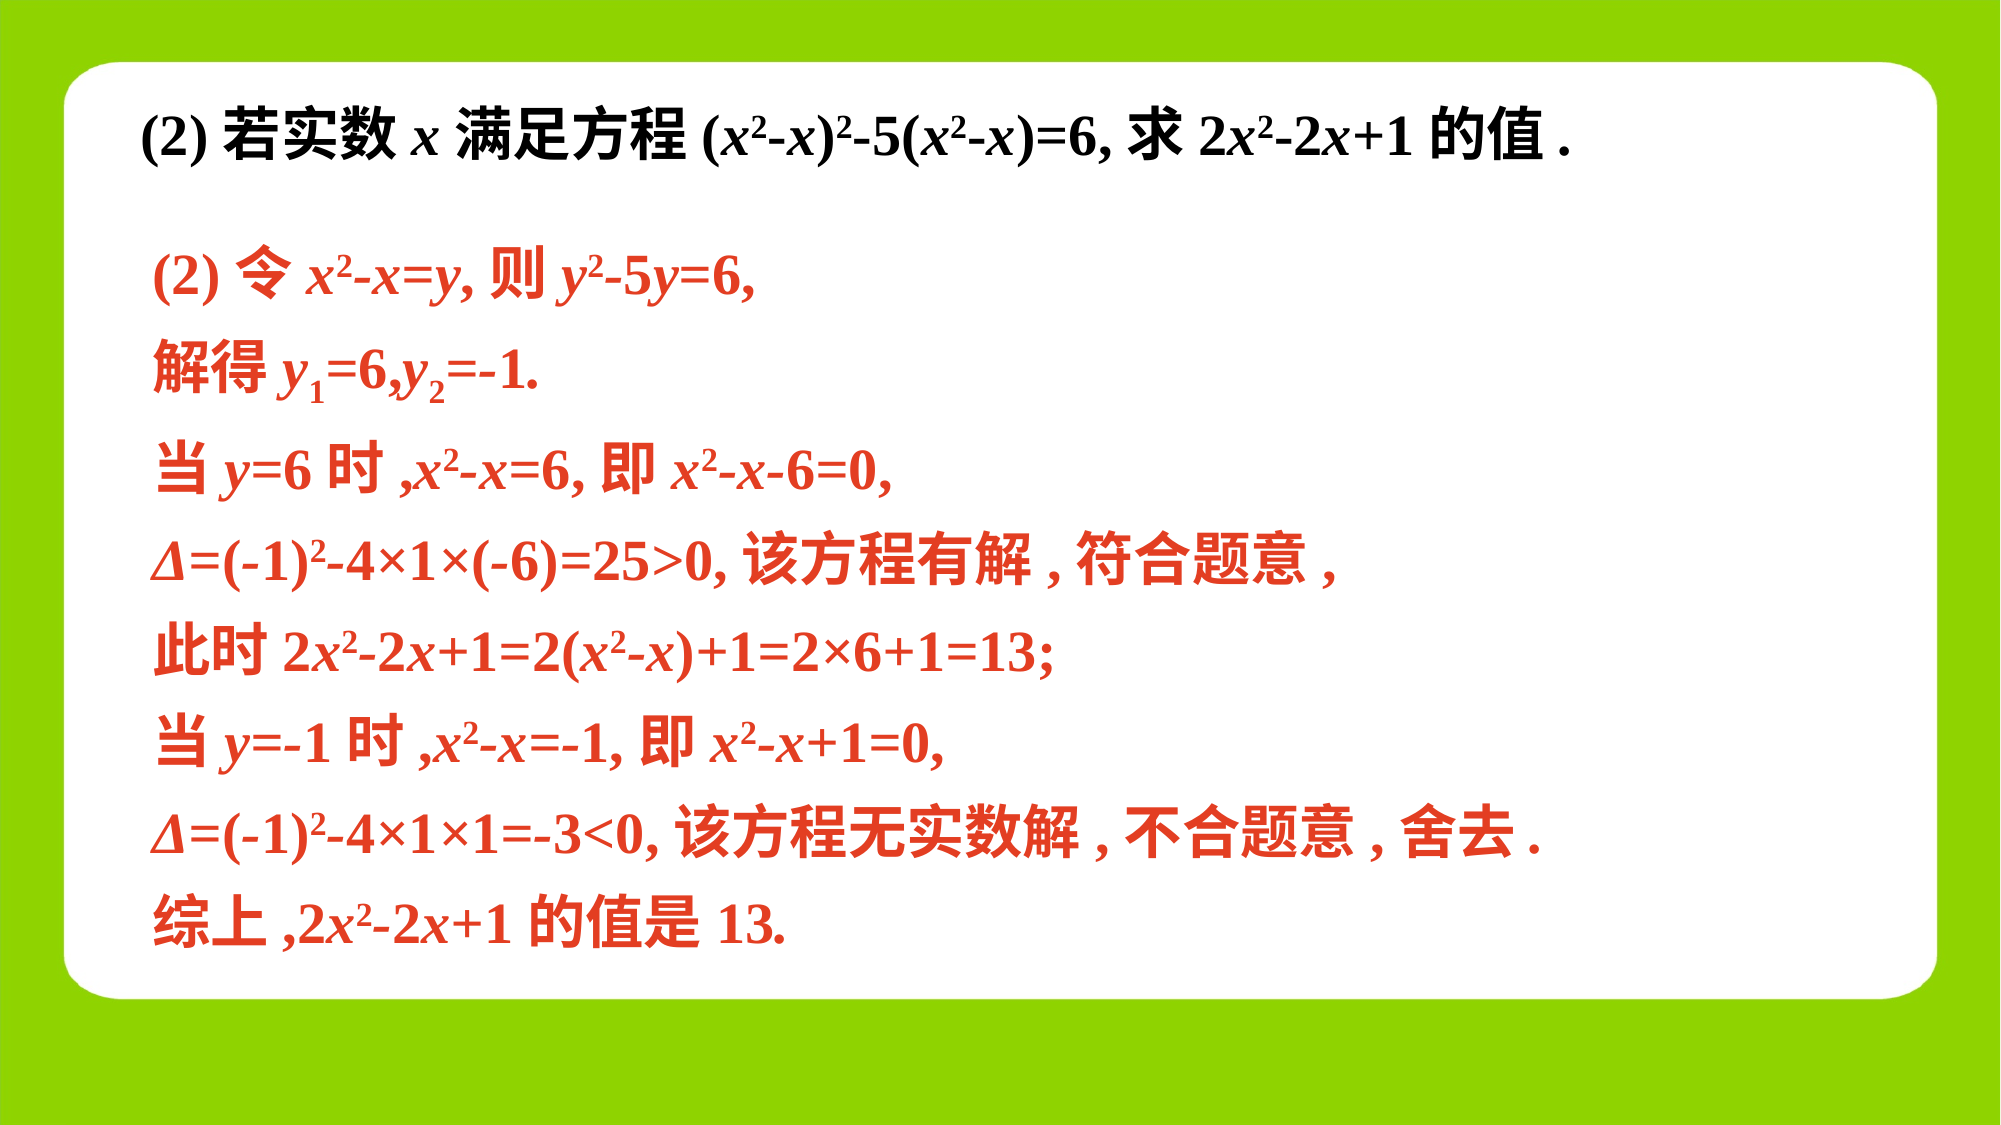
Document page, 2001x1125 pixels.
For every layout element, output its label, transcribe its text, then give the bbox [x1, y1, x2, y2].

text_box (2)若实数x满足方程(x2-x)2-5(x2-x)=6,求2x2-2x+1的值. [125, 90, 1603, 175]
picture [0, 0, 2001, 1125]
text_box (2)令x2-x=y,则y2-5y=6, 解得y1=6,y2=-1. 当y=6时,x2-x=6,即x2-x-6=0, Δ=(-1)2-4×1×(-6)=25>0,该方程有解,符合题意, 此时2x2-2x+1=2(x2-x)+1=2×6+1=13; 当y=-1时,x2-x=-1,即x2-x+1=0, Δ=(-1)2-4×1×1=-3<0,该方程无实数解,不合题意,舍去. 综上,2x2-2x+1的值是13. [137, 208, 1674, 964]
